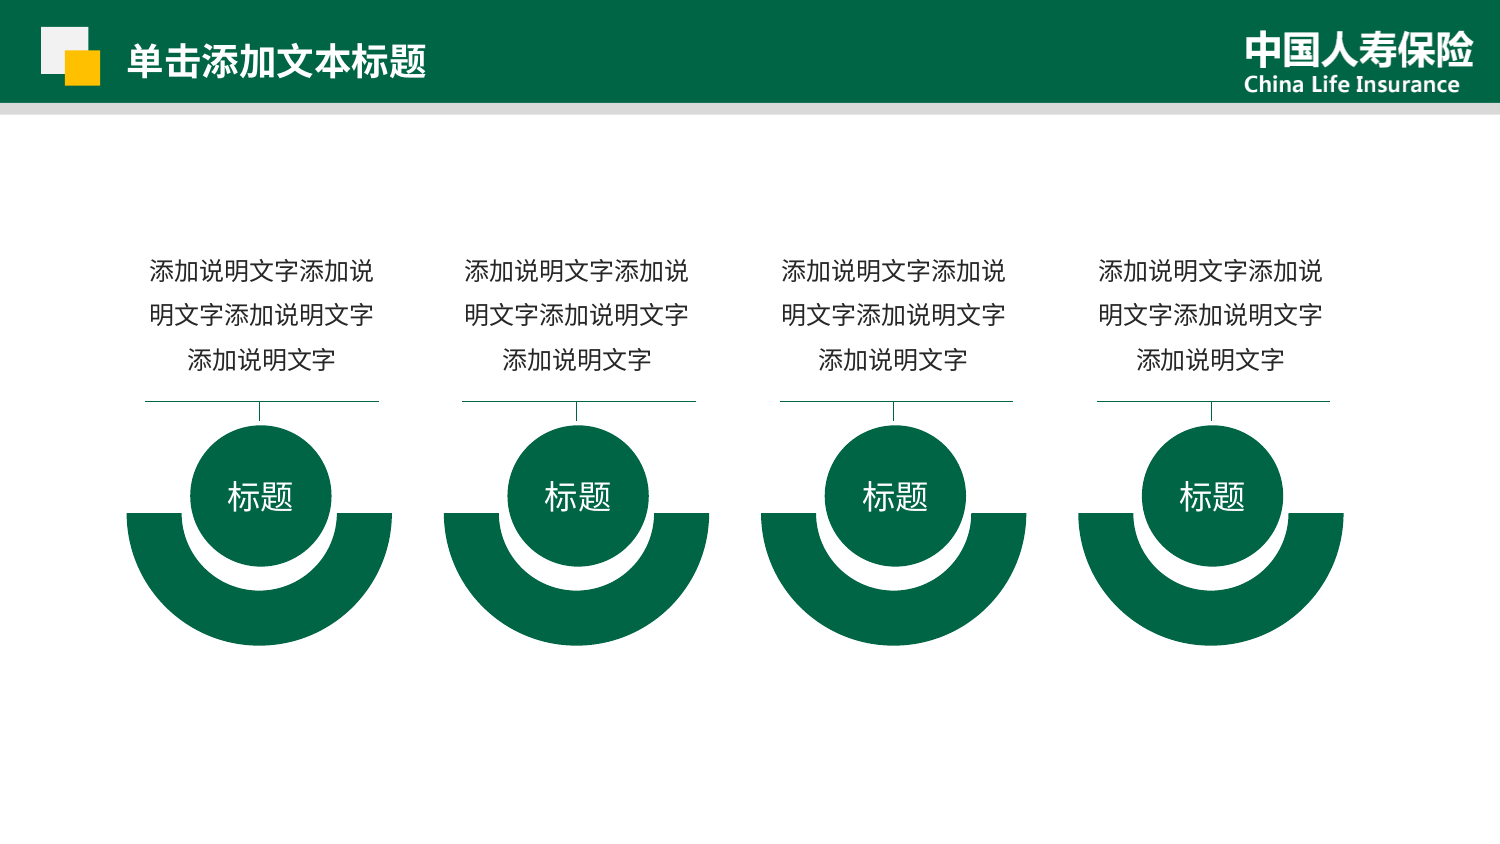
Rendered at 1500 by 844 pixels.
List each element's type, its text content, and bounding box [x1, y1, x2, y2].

text_box 单击添加文本标题 [112, 30, 491, 91]
text_box 添加说明文字添加说明文字添加说明文字添加说明文字 [1073, 232, 1350, 379]
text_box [462, 401, 697, 422]
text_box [144, 401, 379, 422]
text_box 标题 [507, 430, 649, 567]
text_box [63, 48, 102, 88]
picture [1240, 21, 1500, 100]
text_box [0, 0, 1500, 101]
text_box 标题 [824, 430, 967, 567]
text_box [443, 513, 710, 646]
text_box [1096, 401, 1331, 422]
text_box 添加说明文字添加说明文字添加说明文字添加说明文字 [123, 232, 400, 379]
text_box 标题 [1141, 430, 1284, 567]
text_box [761, 513, 1027, 646]
text_box [0, 101, 1500, 117]
text_box [39, 25, 91, 76]
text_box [779, 401, 1014, 422]
text_box 添加说明文字添加说明文字添加说明文字添加说明文字 [439, 232, 716, 379]
text_box 添加说明文字添加说明文字添加说明文字添加说明文字 [755, 232, 1032, 379]
text_box [1078, 513, 1344, 646]
text_box 标题 [190, 430, 332, 567]
text_box [126, 513, 392, 646]
